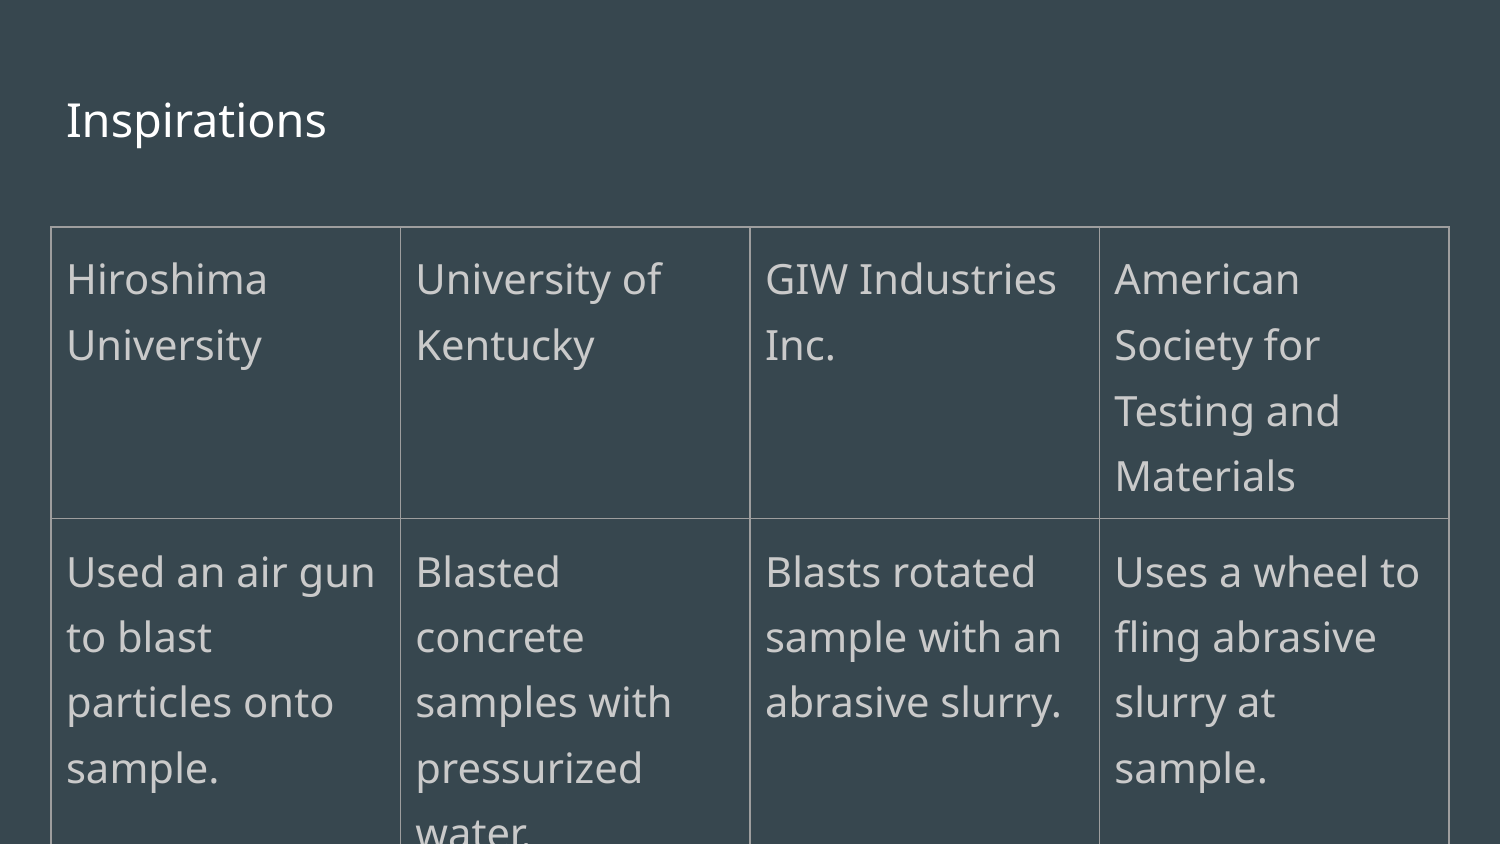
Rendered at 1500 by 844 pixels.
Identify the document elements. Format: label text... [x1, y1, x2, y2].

table_cell Uses a wheel to fling abrasive slurry at sample. [1100, 519, 1448, 844]
table_header University of Kentucky [401, 228, 749, 518]
table_cell Blasts rotated sample with an abrasive slurry. [751, 519, 1099, 844]
table_cell Used an air gun to blast particles onto sample. [52, 519, 400, 844]
table_header Hiroshima University [52, 228, 400, 518]
title Inspirations [51, 72, 1449, 167]
table_header GIW Industries Inc. [751, 228, 1099, 518]
table_cell Blasted concrete samples with pressurized water. [401, 519, 749, 844]
table_header American Society for Testing and Materials [1100, 228, 1448, 518]
